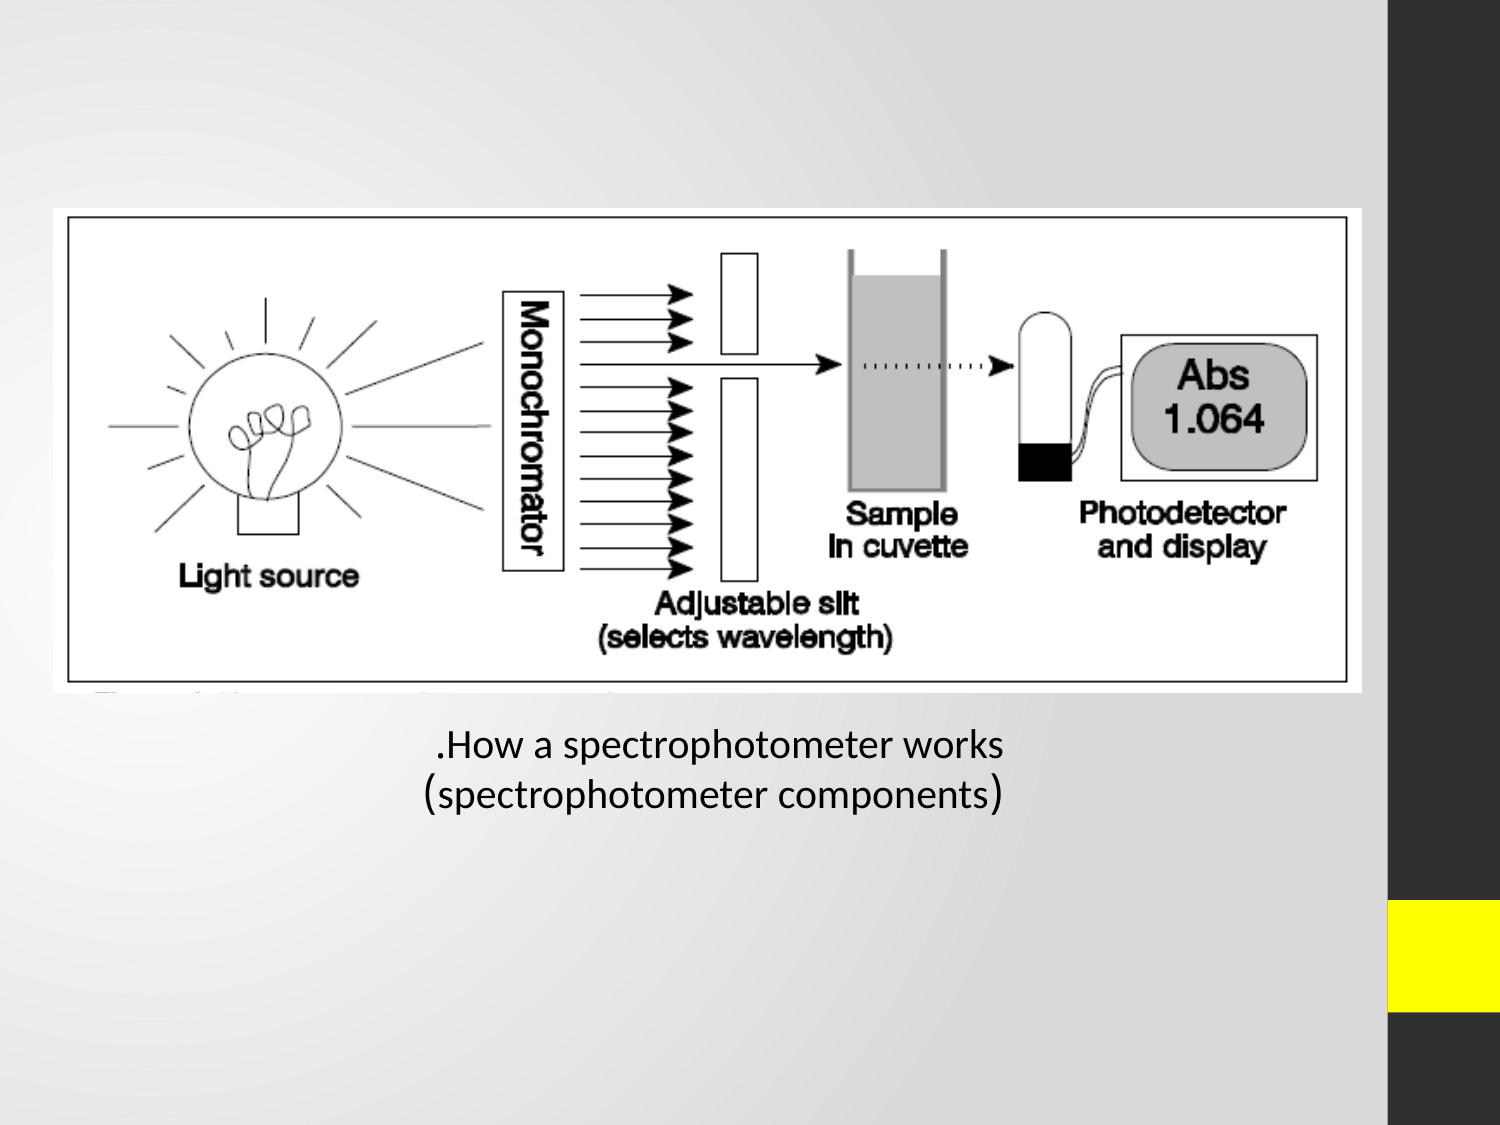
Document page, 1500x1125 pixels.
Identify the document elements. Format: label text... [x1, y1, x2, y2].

text_box How a spectrophotometer works. (spectrophotometer components) [408, 709, 1019, 825]
picture [52, 207, 1363, 693]
